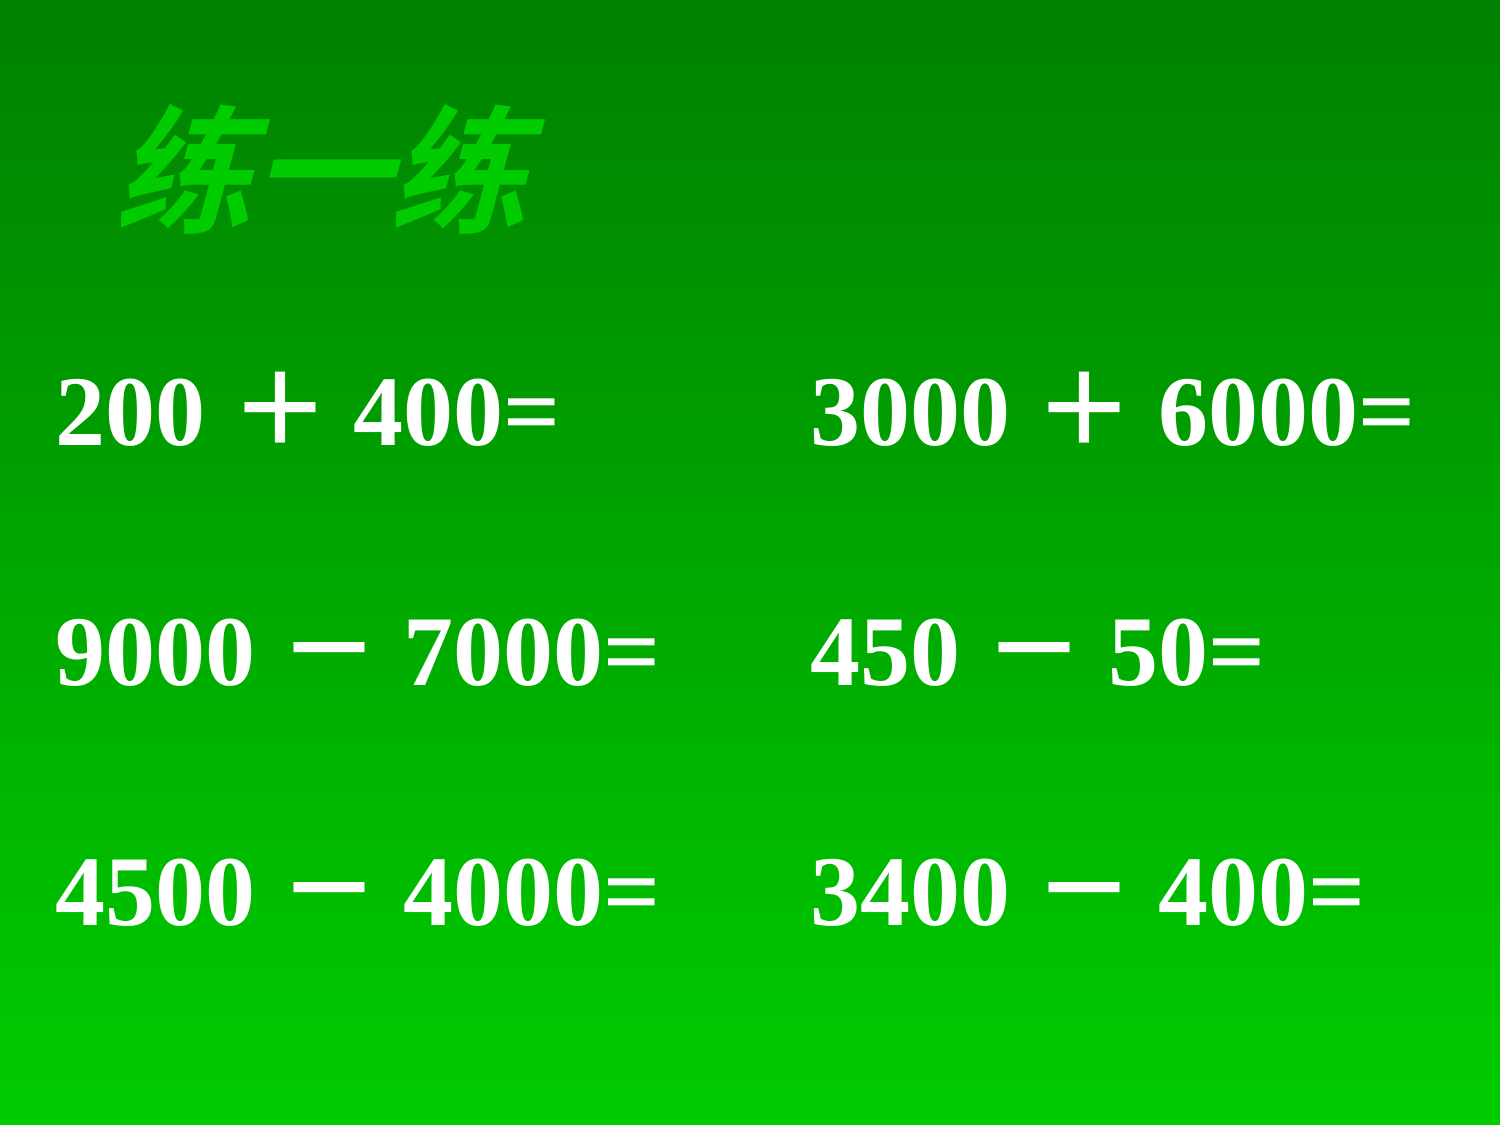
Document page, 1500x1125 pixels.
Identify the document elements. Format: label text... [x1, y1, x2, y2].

text_box 200＋400= 3000＋6000= 9000－7000= 450－50= 4500－4000= 3400－400= [41, 338, 1500, 953]
text_box 练一练 [100, 78, 833, 258]
